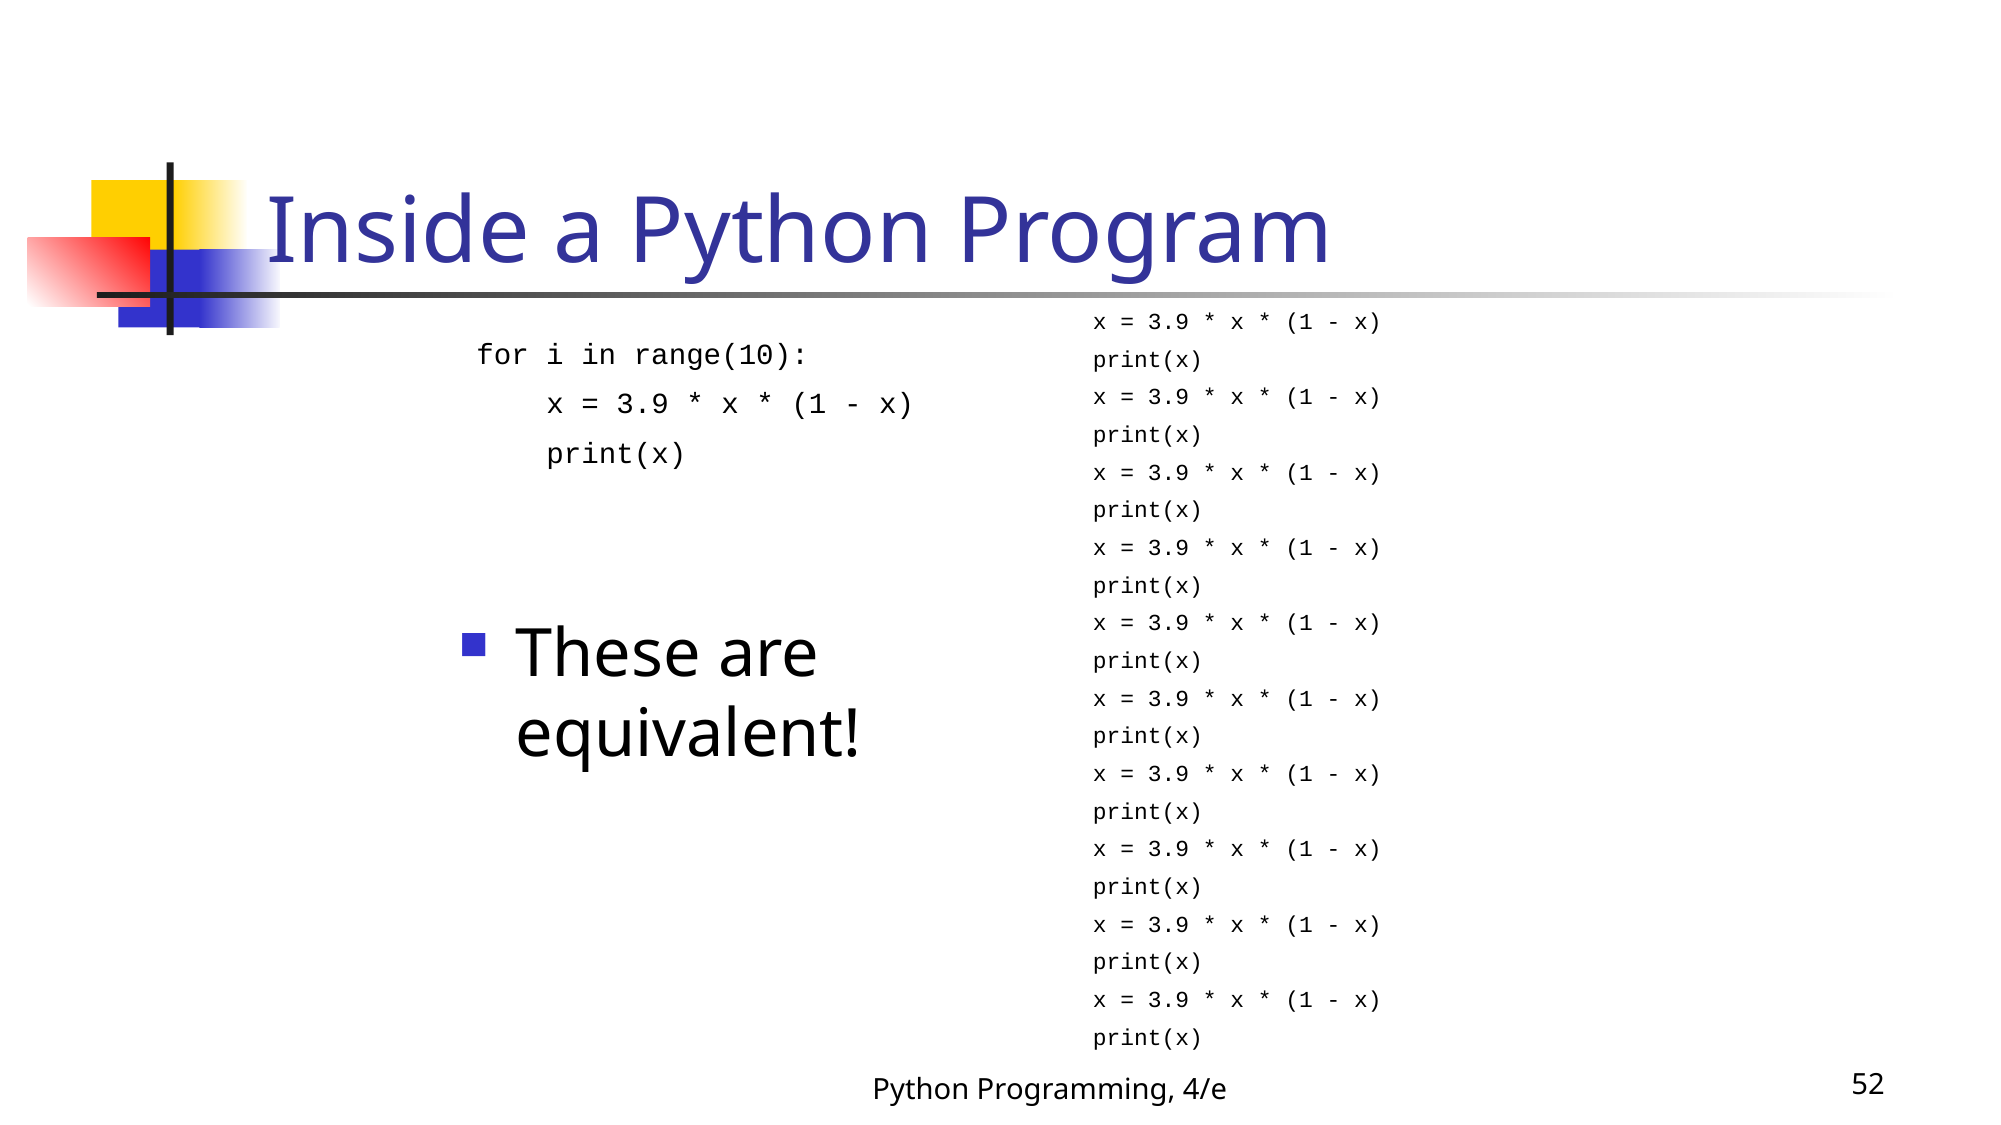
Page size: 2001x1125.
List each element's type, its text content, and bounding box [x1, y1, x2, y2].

list for i in range(10): x = 3.9 * x * (1 - x) print(x) These are equivalent! [444, 331, 1069, 1006]
footer Python Programming, 4/e [733, 1037, 1367, 1113]
slide_number 52 [1483, 1037, 1901, 1113]
title Inside a Python Program [251, 101, 1957, 289]
list x = 3.9 * x * (1 - x) print(x) x = 3.9 * x * (1 - x) print(x) x = 3.9 * x * (1 - x) print(x) x = 3.9 * x * (1 - x) print(x) x = 3.9 * x * (1 - x) print(x) x = 3.9 * x * (1 - x) print(x) x = 3.9 * x * (1 - x) print(x) x = 3.9 * x * (1 - x) print(x) x = 3.9 * x * (1 - x) print(x) x = 3.9 * x * (1 - x) print(x) [1077, 301, 1703, 1042]
